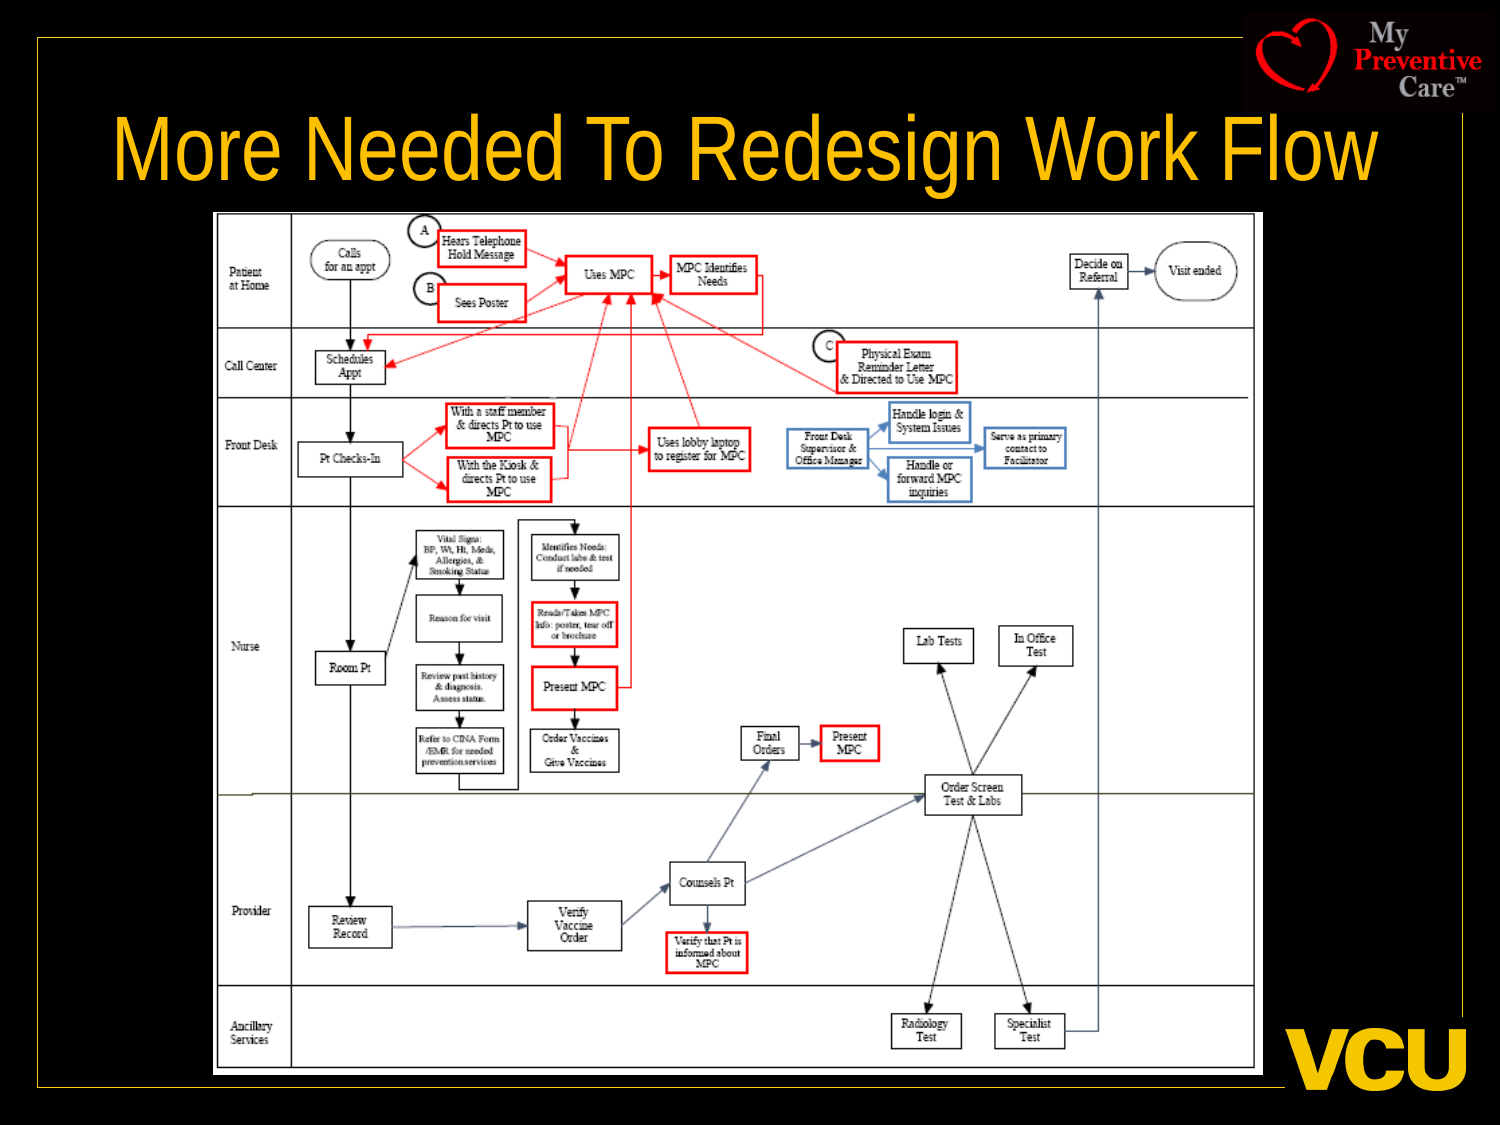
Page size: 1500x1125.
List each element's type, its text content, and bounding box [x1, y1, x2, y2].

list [213, 212, 1263, 1076]
picture [1243, 12, 1495, 113]
title More Needed To Redesign Work Flow [24, 49, 1488, 238]
picture [1285, 1017, 1474, 1091]
